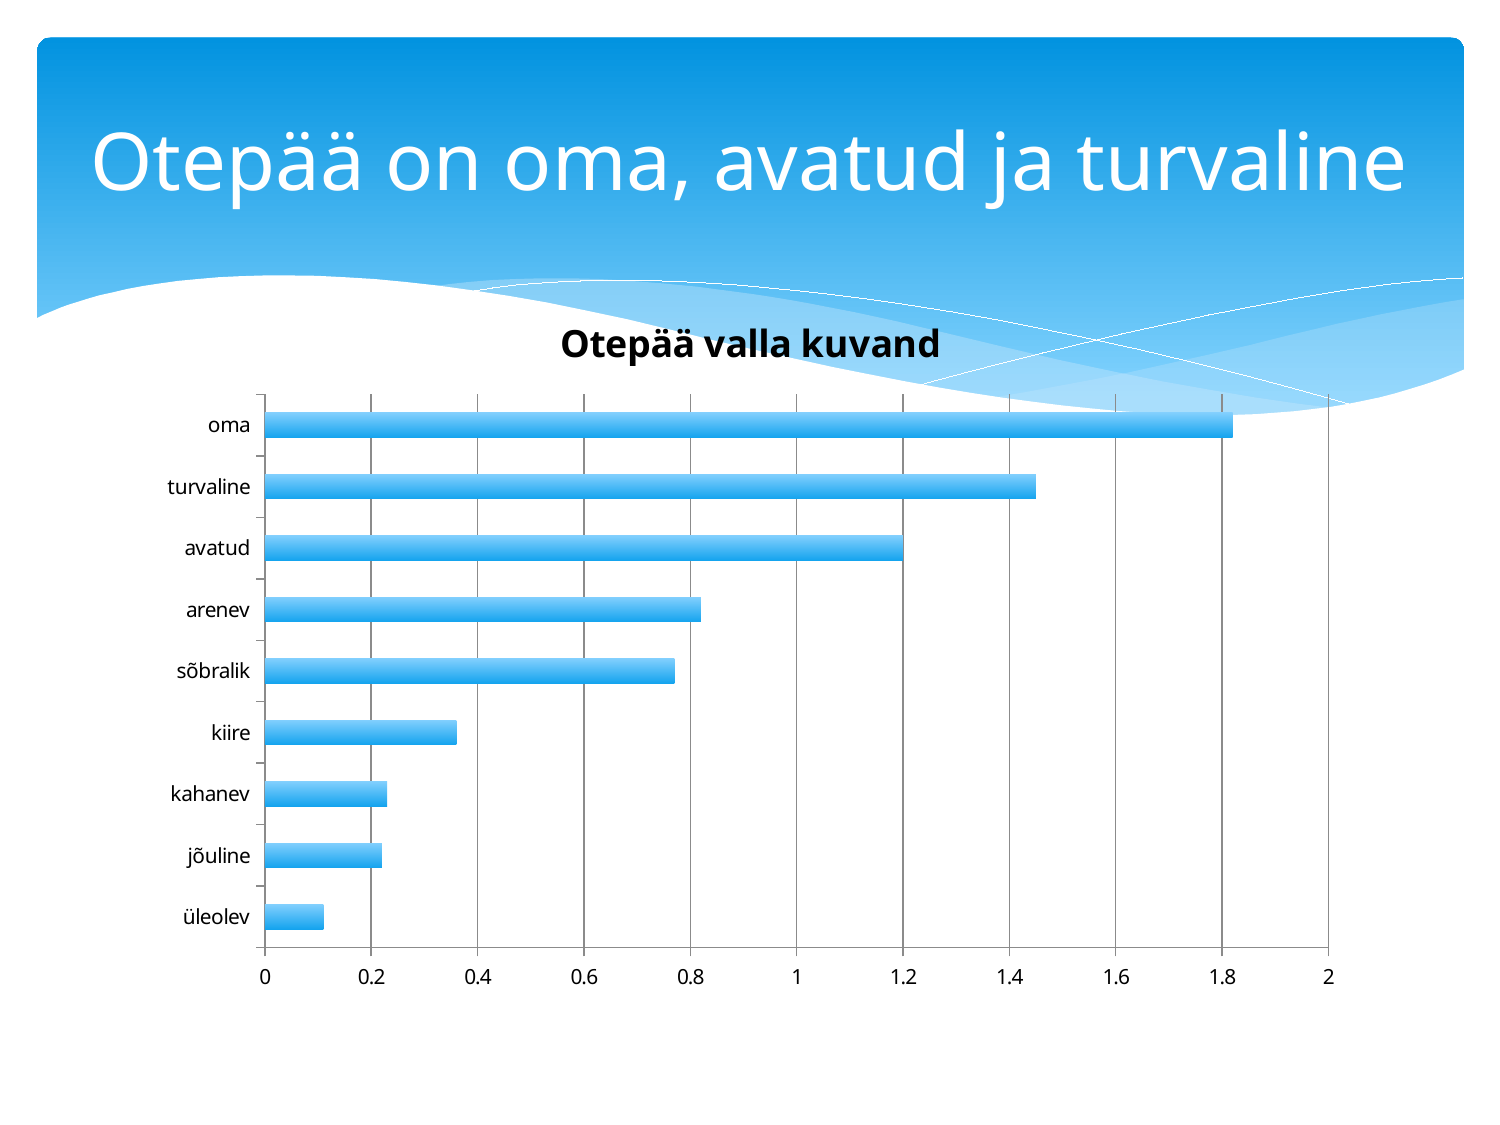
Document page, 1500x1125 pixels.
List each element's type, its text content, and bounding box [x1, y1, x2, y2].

title Otepää on oma, avatud ja turvaline [75, 55, 1425, 261]
chart [142, 283, 1359, 1006]
